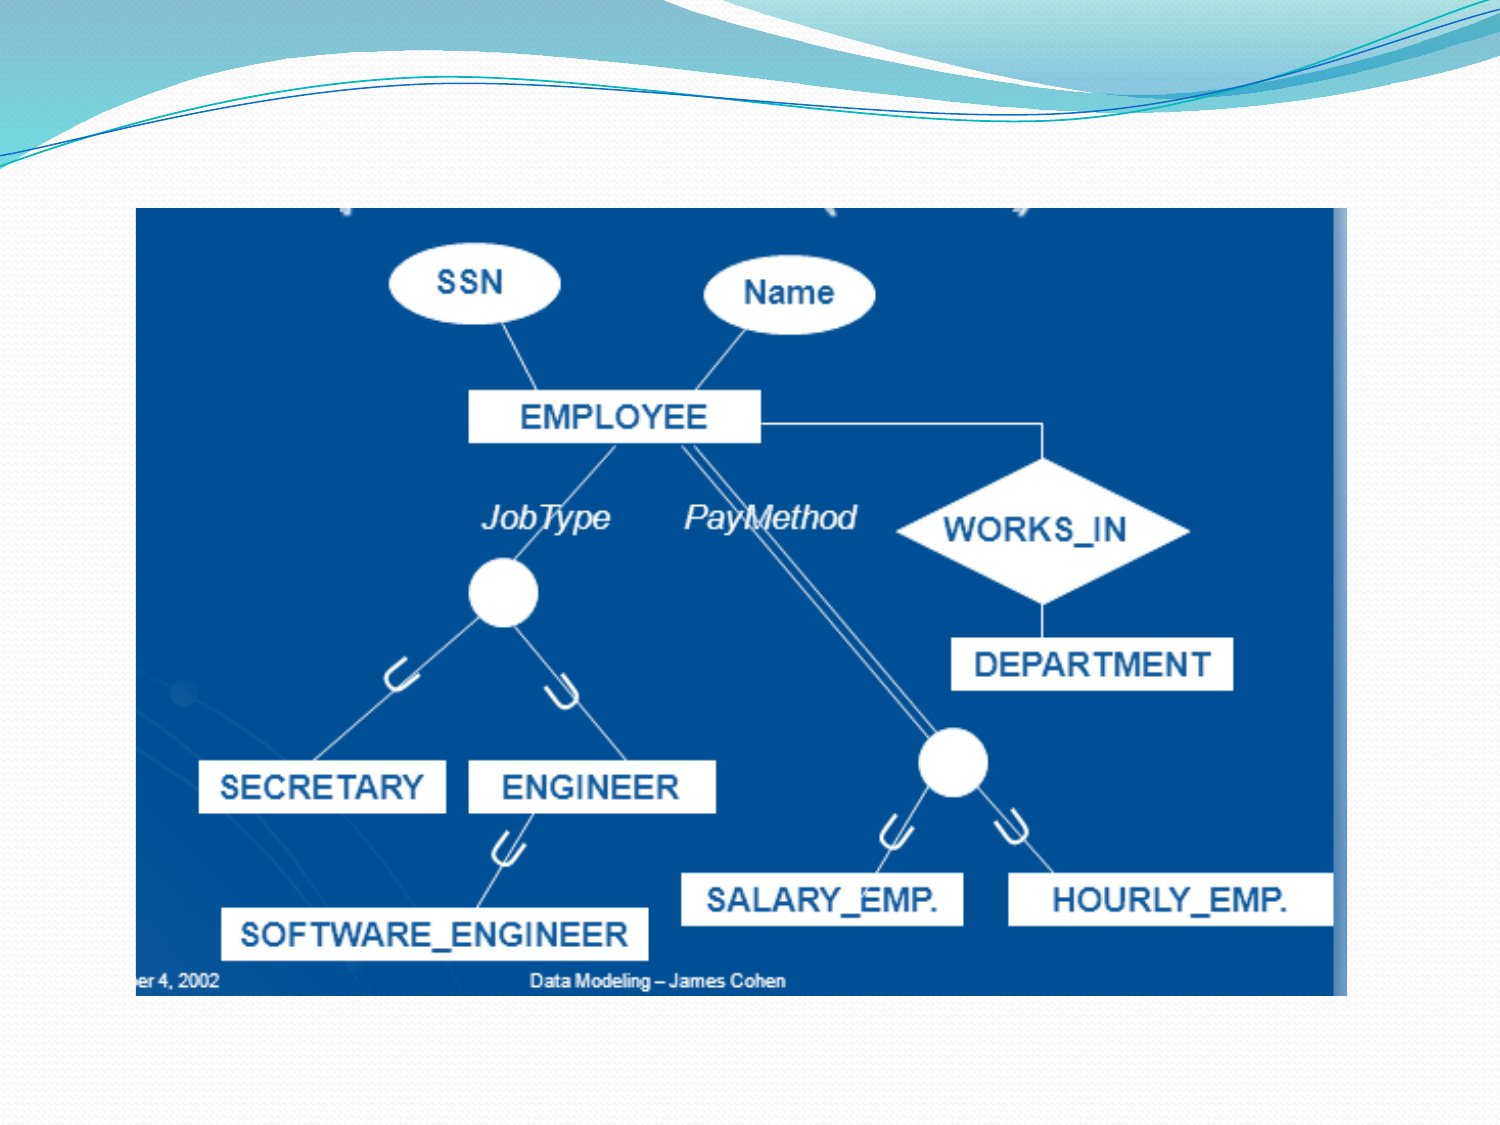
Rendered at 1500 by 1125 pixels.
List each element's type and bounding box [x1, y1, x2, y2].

list [135, 207, 1348, 996]
